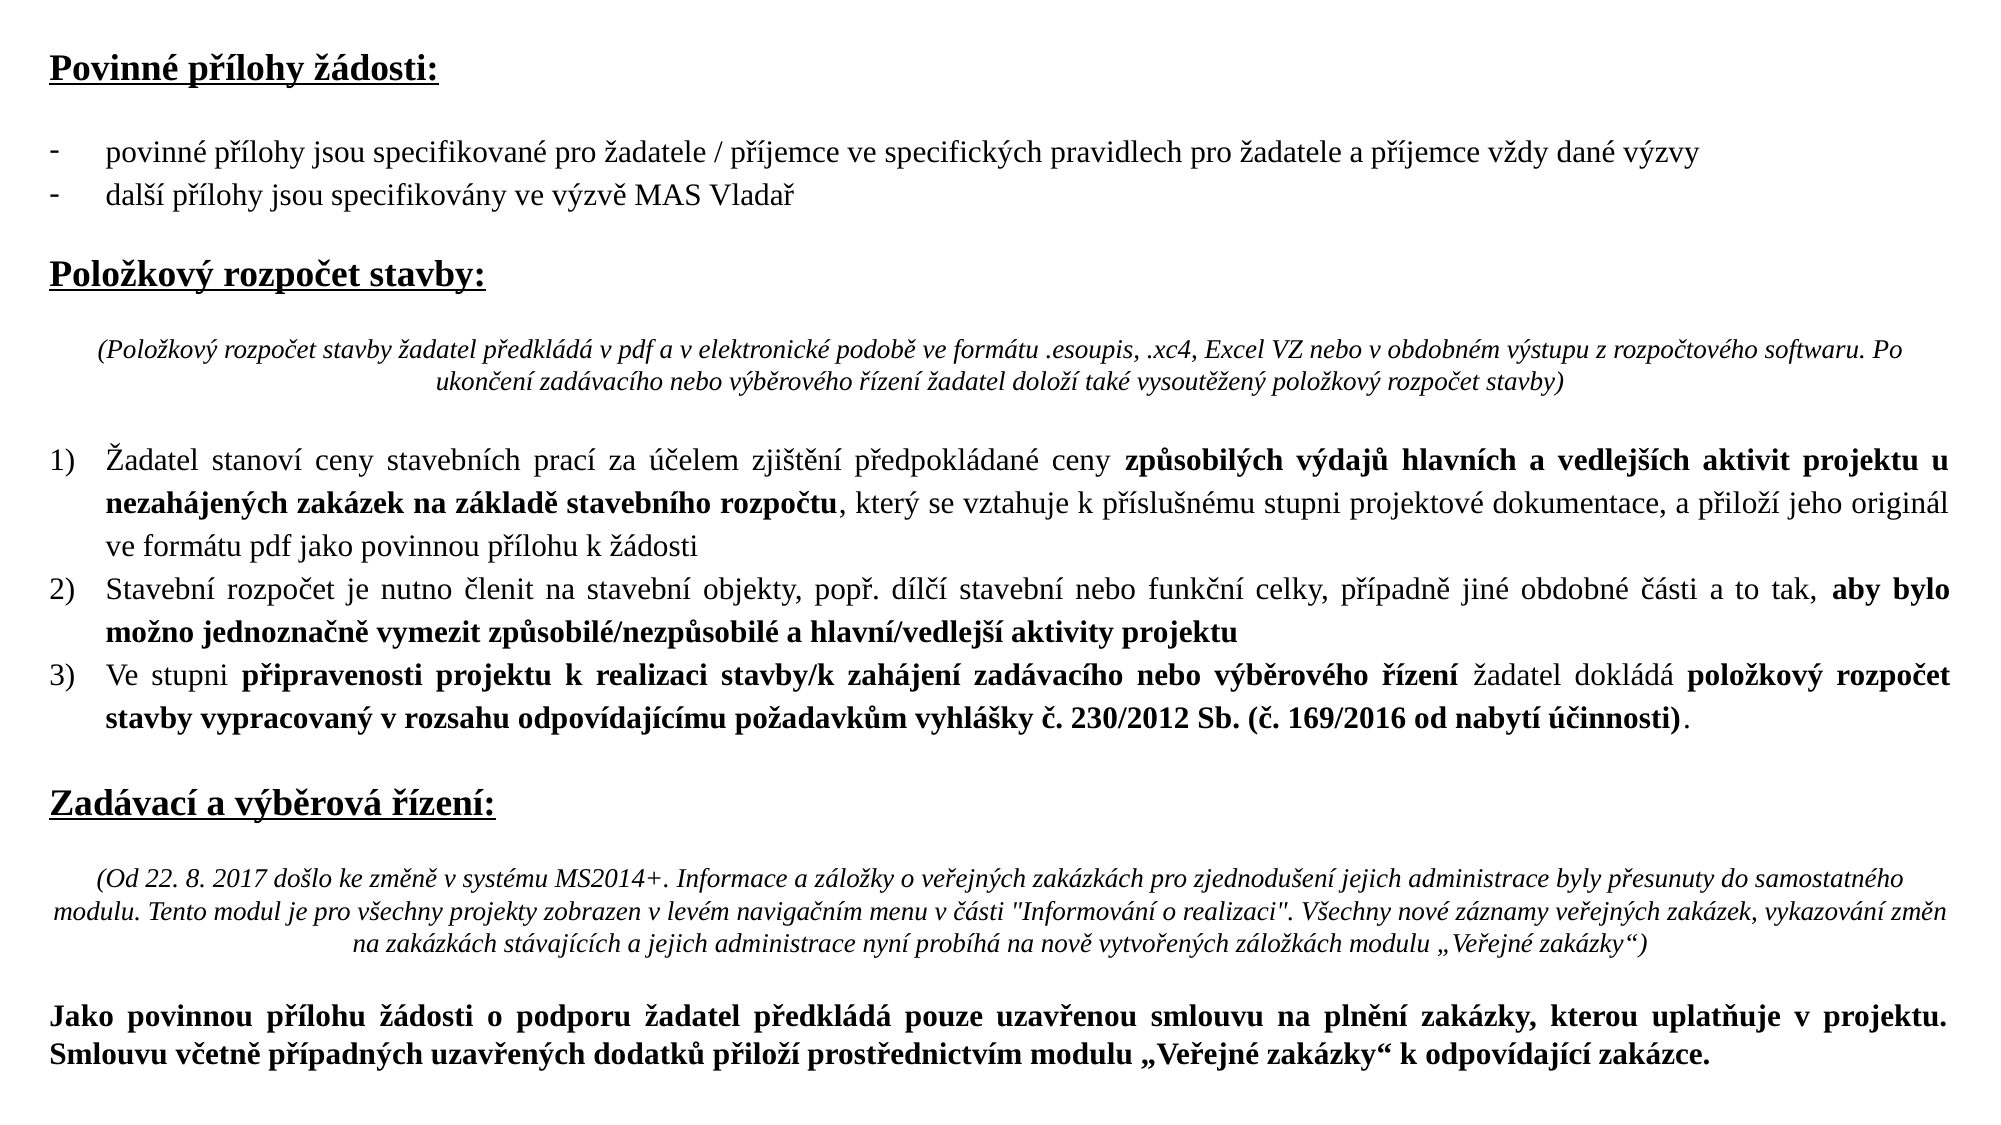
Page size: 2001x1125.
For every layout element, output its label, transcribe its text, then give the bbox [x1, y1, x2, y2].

text_box Povinné přílohy žádosti: povinné přílohy jsou specifikované pro žadatele / příjemce ve specifických pravidlech pro žadatele a příjemce vždy dané výzvy další přílohy jsou specifikovány ve výzvě MAS Vladař Položkový rozpočet stavby: (Položkový rozpočet stavby žadatel předkládá v pdf a v elektronické podobě ve formátu .esoupis, .xc4, Excel VZ nebo v obdobném výstupu z rozpočtového softwaru. Po ukončení zadávacího nebo výběrového řízení žadatel doloží také vysoutěžený položkový rozpočet stavby) Žadatel stanoví ceny stavebních prací za účelem zjištění předpokládané ceny způsobilých výdajů hlavních a vedlejších aktivit projektu u nezahájených zakázek na základě stavebního rozpočtu, který se vztahuje k příslušnému stupni projektové dokumentace, a přiloží jeho originál ve formátu pdf jako povinnou přílohu k žádosti Stavební rozpočet je nutno členit na stavební objekty, popř. dílčí stavební nebo funkční celky, případně jiné obdobné části a to tak, aby bylo možno jednoznačně vymezit způsobilé/nezpůsobilé a hlavní/vedlejší aktivity projektu Ve stupni připravenosti projektu k realizaci stavby/k zahájení zadávacího nebo výběrového řízení žadatel dokládá položkový rozpočet stavby vypracovaný v rozsahu odpovídajícímu požadavkům vyhlášky č. 230/2012 Sb. (č. 169/2016 od nabytí účinnosti). Zadávací a výběrová řízení: (Od 22. 8. 2017 došlo ke změně v systému MS2014+. Informace a záložky o veřejných zakázkách pro zjednodušení jejich administrace byly přesunuty do samostatného modulu. Tento modul je pro všechny projekty zobrazen v levém navigačním menu v části "Informování o realizaci". Všechny nové záznamy veřejných zakázek, vykazování změn na zakázkách stávajících a jejich administrace nyní probíhá na nově vytvořených záložkách modulu „Veřejné zakázky“) Jako povinnou přílohu žádosti o podporu žadatel předkládá pouze uzavřenou smlouvu na plnění zakázky, kterou uplatňuje v projektu. Smlouvu včetně případných uzavřených dodatků přiloží prostřednictvím modulu „Veřejné zakázky“ k odpovídající zakázce. [34, 35, 1966, 1078]
